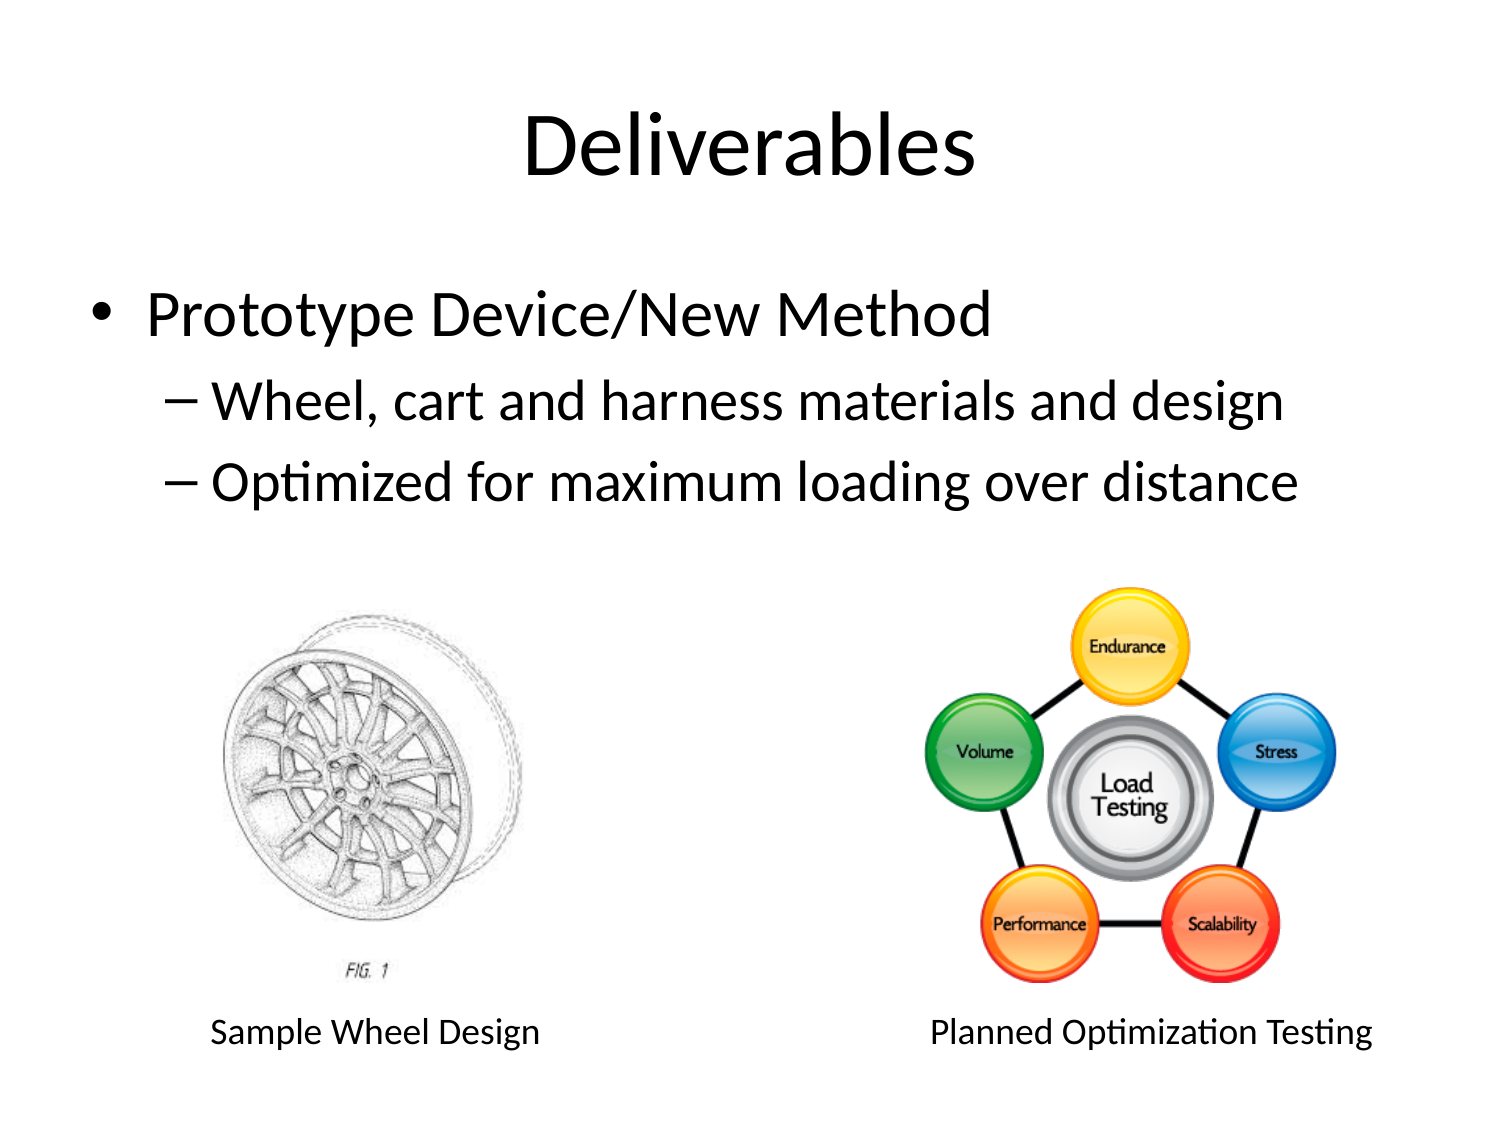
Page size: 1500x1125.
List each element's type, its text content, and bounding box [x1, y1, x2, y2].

list Prototype Device/New Method Wheel, cart and harness materials and design Optimized for maximum loading over distance [75, 262, 1413, 800]
picture [210, 609, 541, 984]
picture [924, 587, 1338, 983]
title Deliverables [75, 45, 1425, 233]
text_box Sample Wheel Design [195, 999, 557, 1060]
text_box Planned Optimization Testing [915, 999, 1389, 1060]
